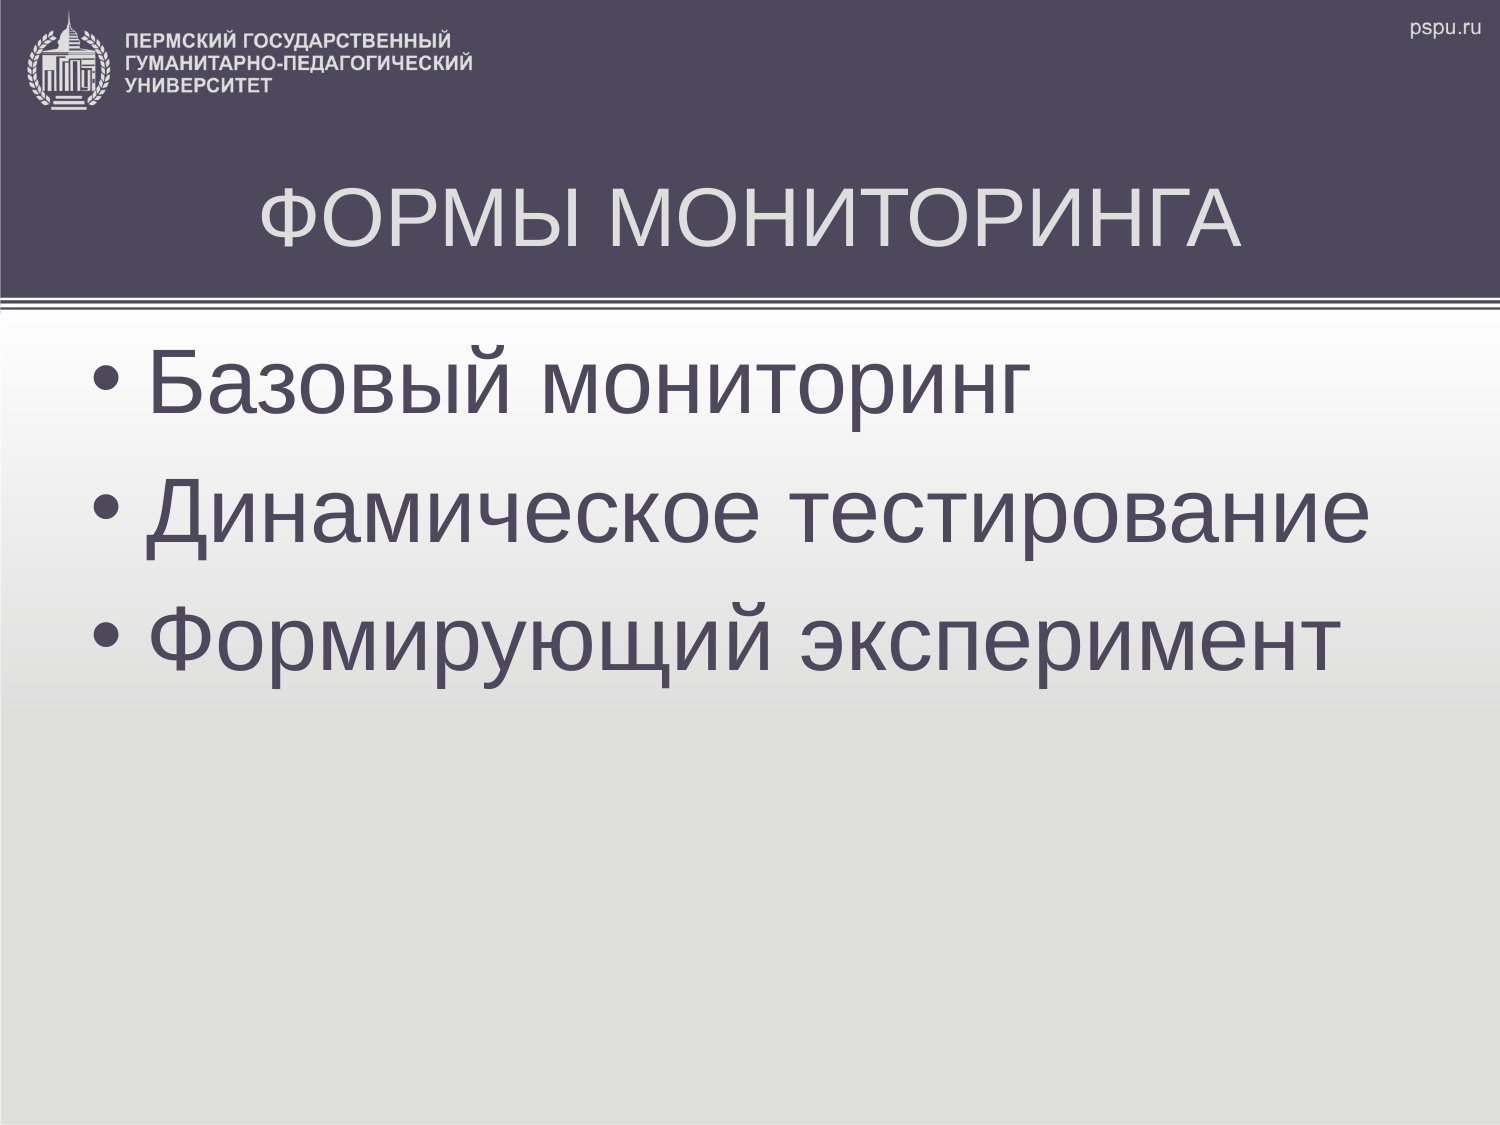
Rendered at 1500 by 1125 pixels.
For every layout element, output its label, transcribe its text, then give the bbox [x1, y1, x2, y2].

list Базовый мониторинг Динамическое тестирование Формирующий эксперимент [75, 314, 1425, 1005]
title ФОРМЫ МОНИТОРИНГА [76, 125, 1424, 302]
picture [0, 0, 1500, 1125]
